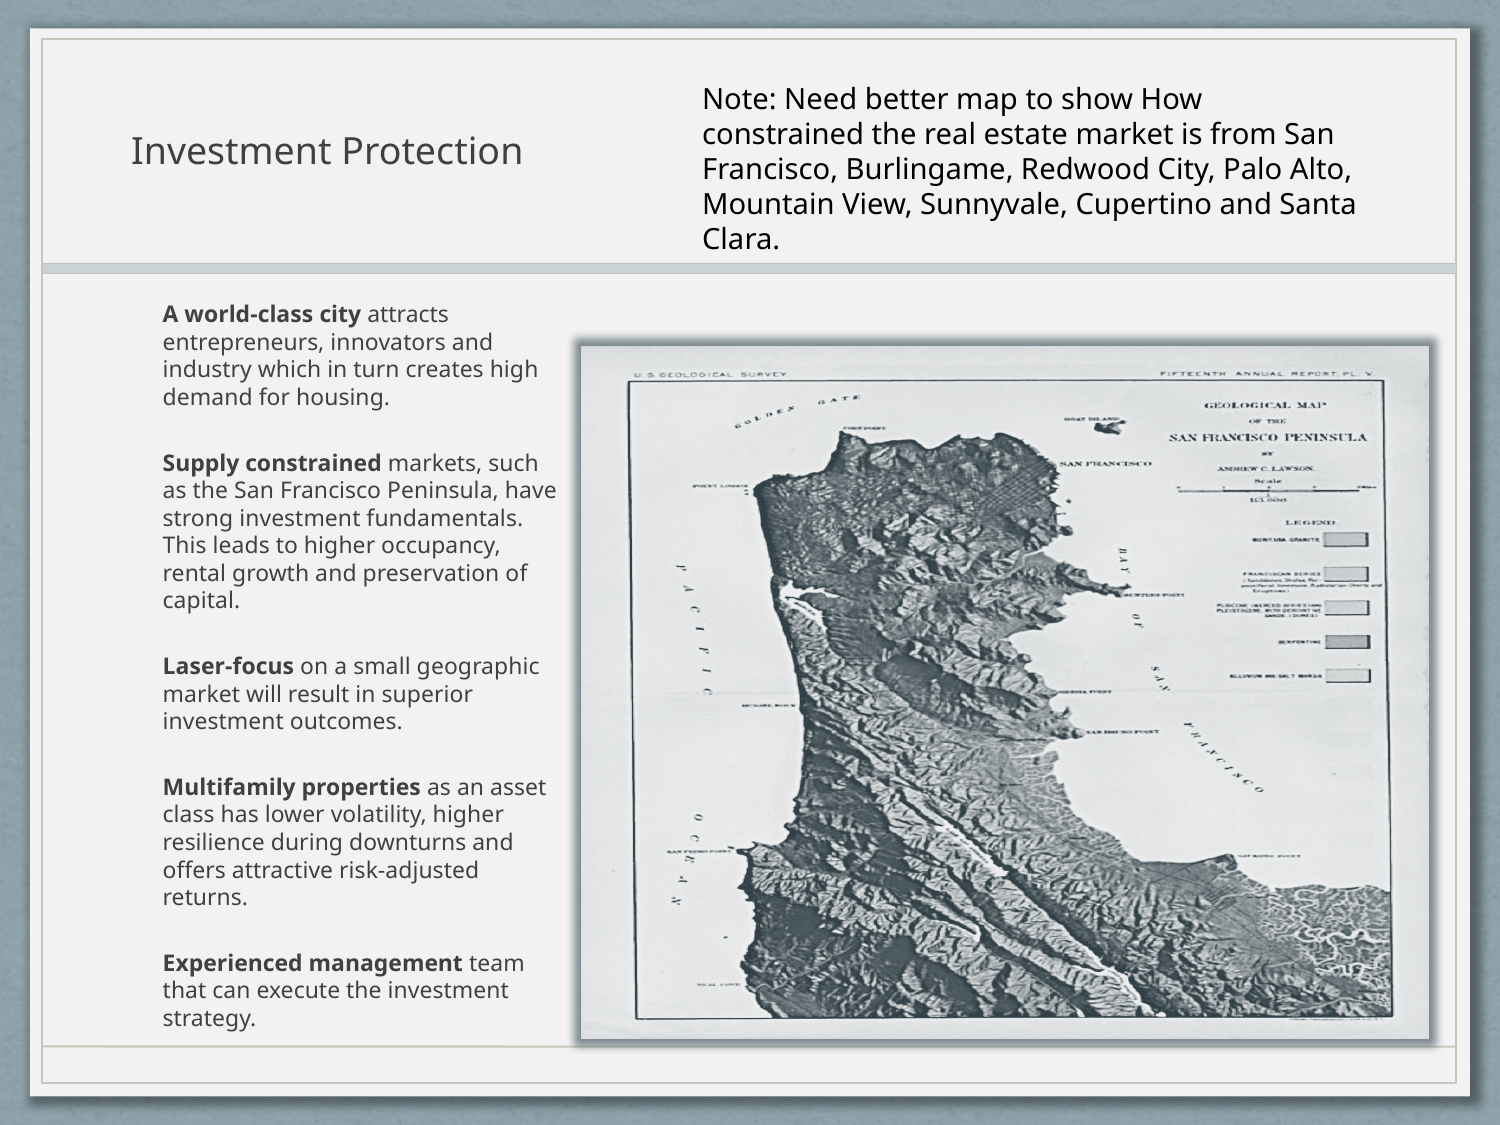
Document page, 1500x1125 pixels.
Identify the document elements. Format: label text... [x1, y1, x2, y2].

picture [581, 345, 1430, 1040]
list A world-class city attracts entrepreneurs, innovators and industry which in turn creates high demand for housing. Supply constrained markets, such as the San Francisco Peninsula, have strong investment fundamentals. This leads to higher occupancy, rental growth and preservation of capital. Laser-focus on a small geographic market will result in superior investment outcomes. Multifamily properties as an asset class has lower volatility, higher resilience during downturns and offers attractive risk-adjusted returns. Experienced management team that can execute the investment strategy. [147, 292, 582, 1040]
text_box Note: Need better map to show How constrained the real estate market is from San Francisco, Burlingame, Redwood City, Palo Alto, Mountain View, Sunnyvale, Cupertino and Santa Clara. [687, 72, 1383, 263]
title Investment Protection [73, 40, 582, 260]
